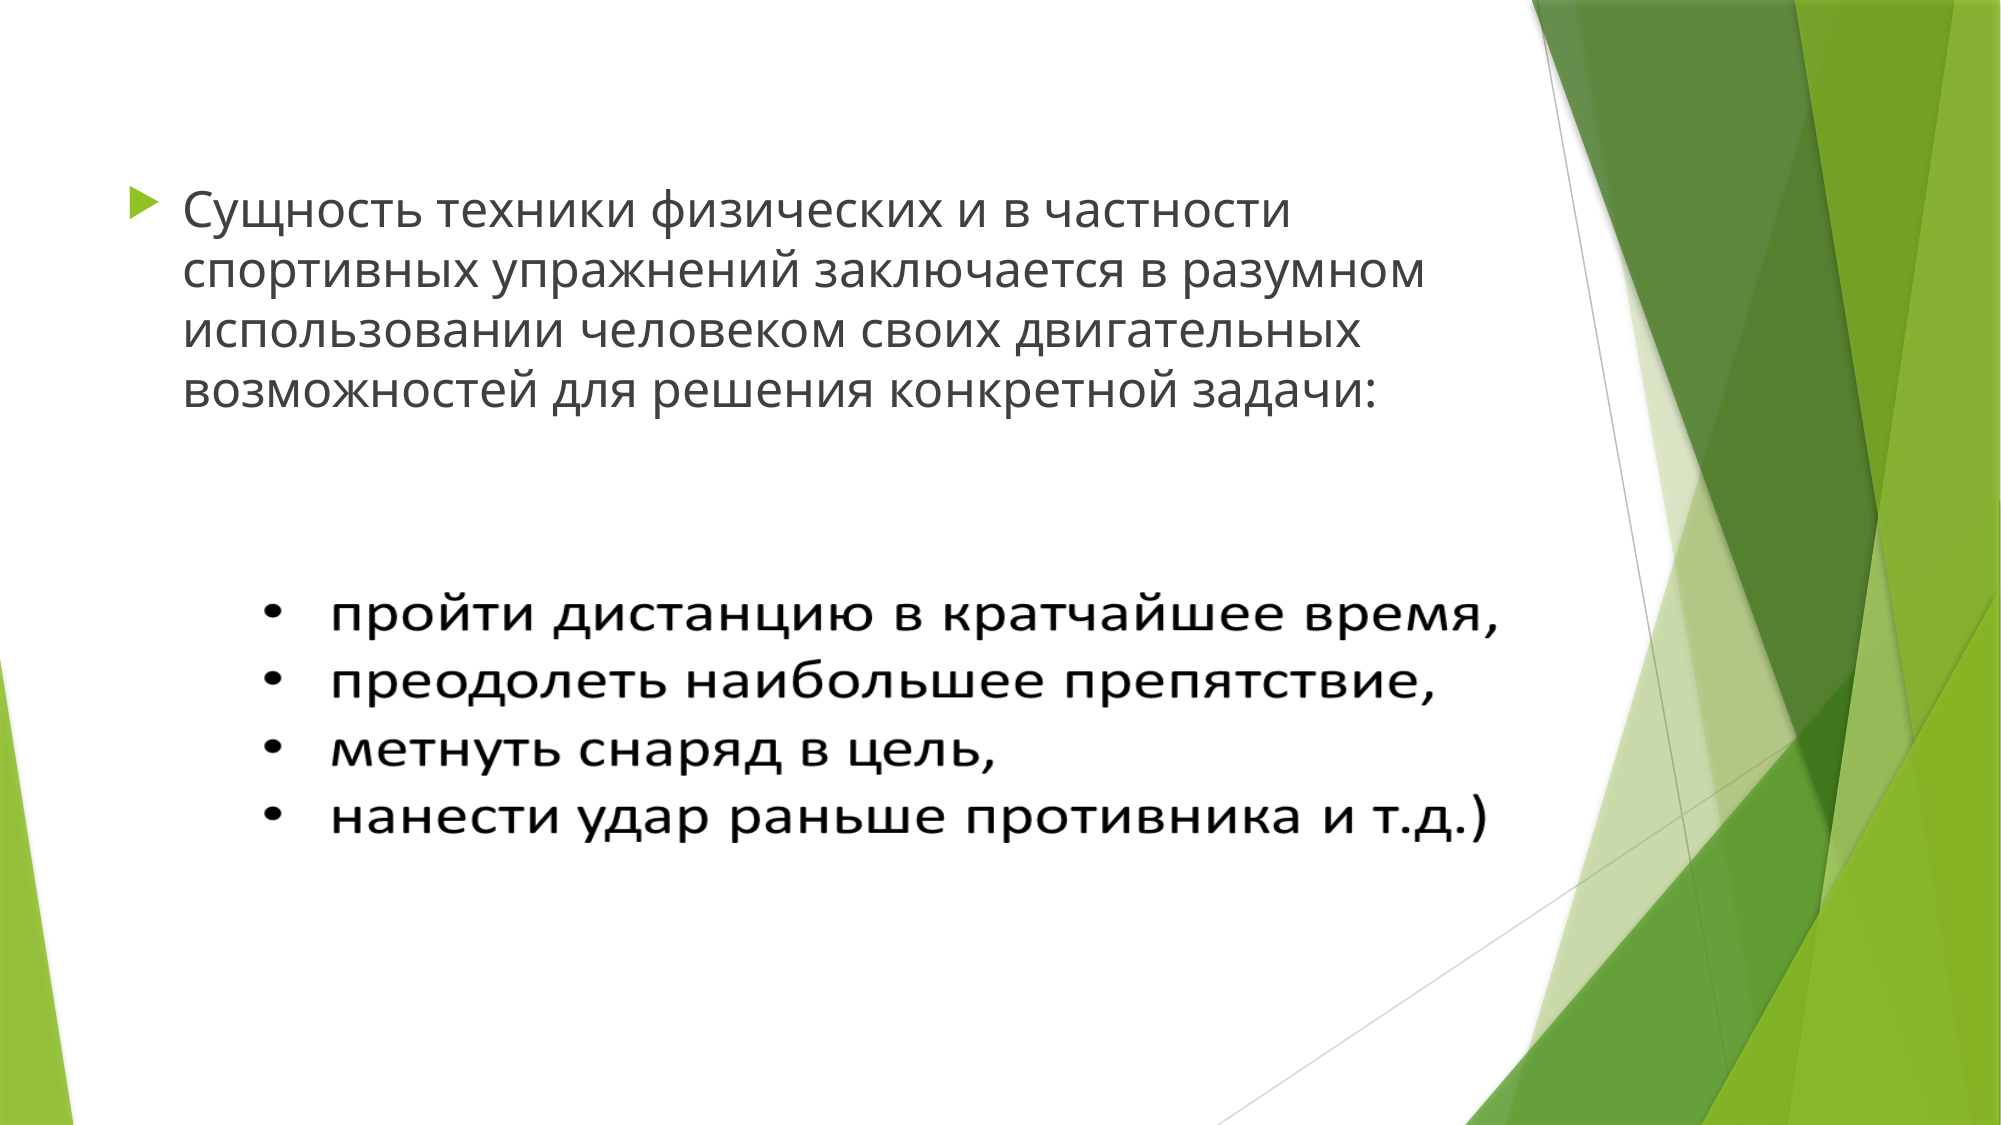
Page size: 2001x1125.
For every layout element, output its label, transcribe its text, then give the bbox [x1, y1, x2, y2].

picture [223, 561, 1543, 881]
list Сущность техники физических и в частности спортивных упражнений заключается в разумном использовании человеком своих двигательных возможностей для решения конкретной задачи: [111, 170, 1522, 991]
